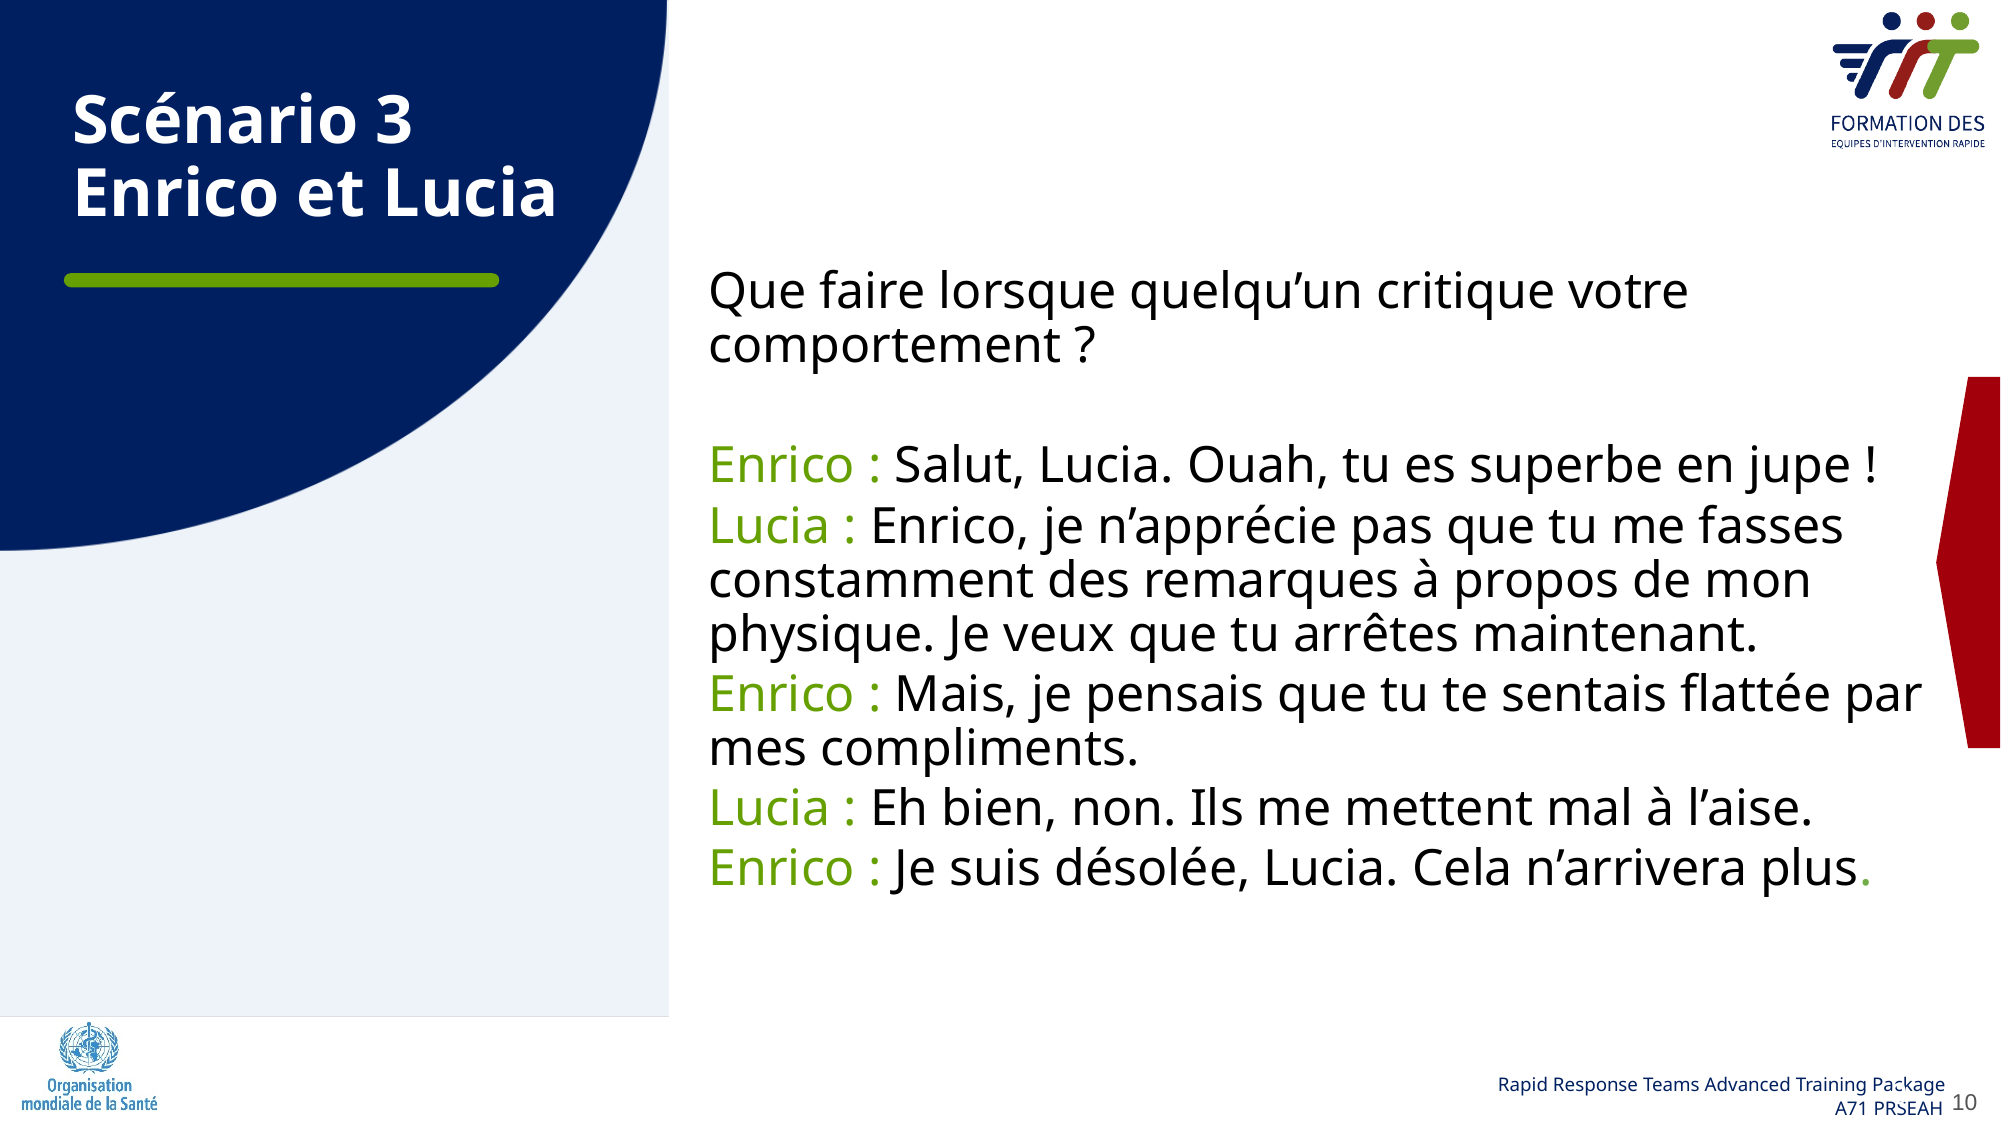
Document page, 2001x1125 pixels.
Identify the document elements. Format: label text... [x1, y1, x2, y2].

text_box Scénario 3 Enrico et Lucia [64, 0, 601, 317]
picture [1831, 11, 1985, 149]
list Que faire lorsque quelqu’un critique votre comportement ? Enrico : Salut, Lucia. Ouah, tu es superbe en jupe ! Lucia : Enrico, je n’apprécie pas que tu me fasses constamment des remarques à propos de mon physique. Je veux que tu arrêtes maintenant. Enrico : Mais, je pensais que tu te sentais flattée par mes compliments. Lucia : Eh bien, non. Ils me mettent mal à l’aise. Enrico : Je suis désolée, Lucia. Cela n’arrivera plus. [700, 257, 1937, 1049]
text_box [63, 273, 500, 288]
picture [20, 1020, 158, 1111]
picture [0, 0, 669, 1018]
slide_number 10 [1882, 1049, 1930, 1092]
